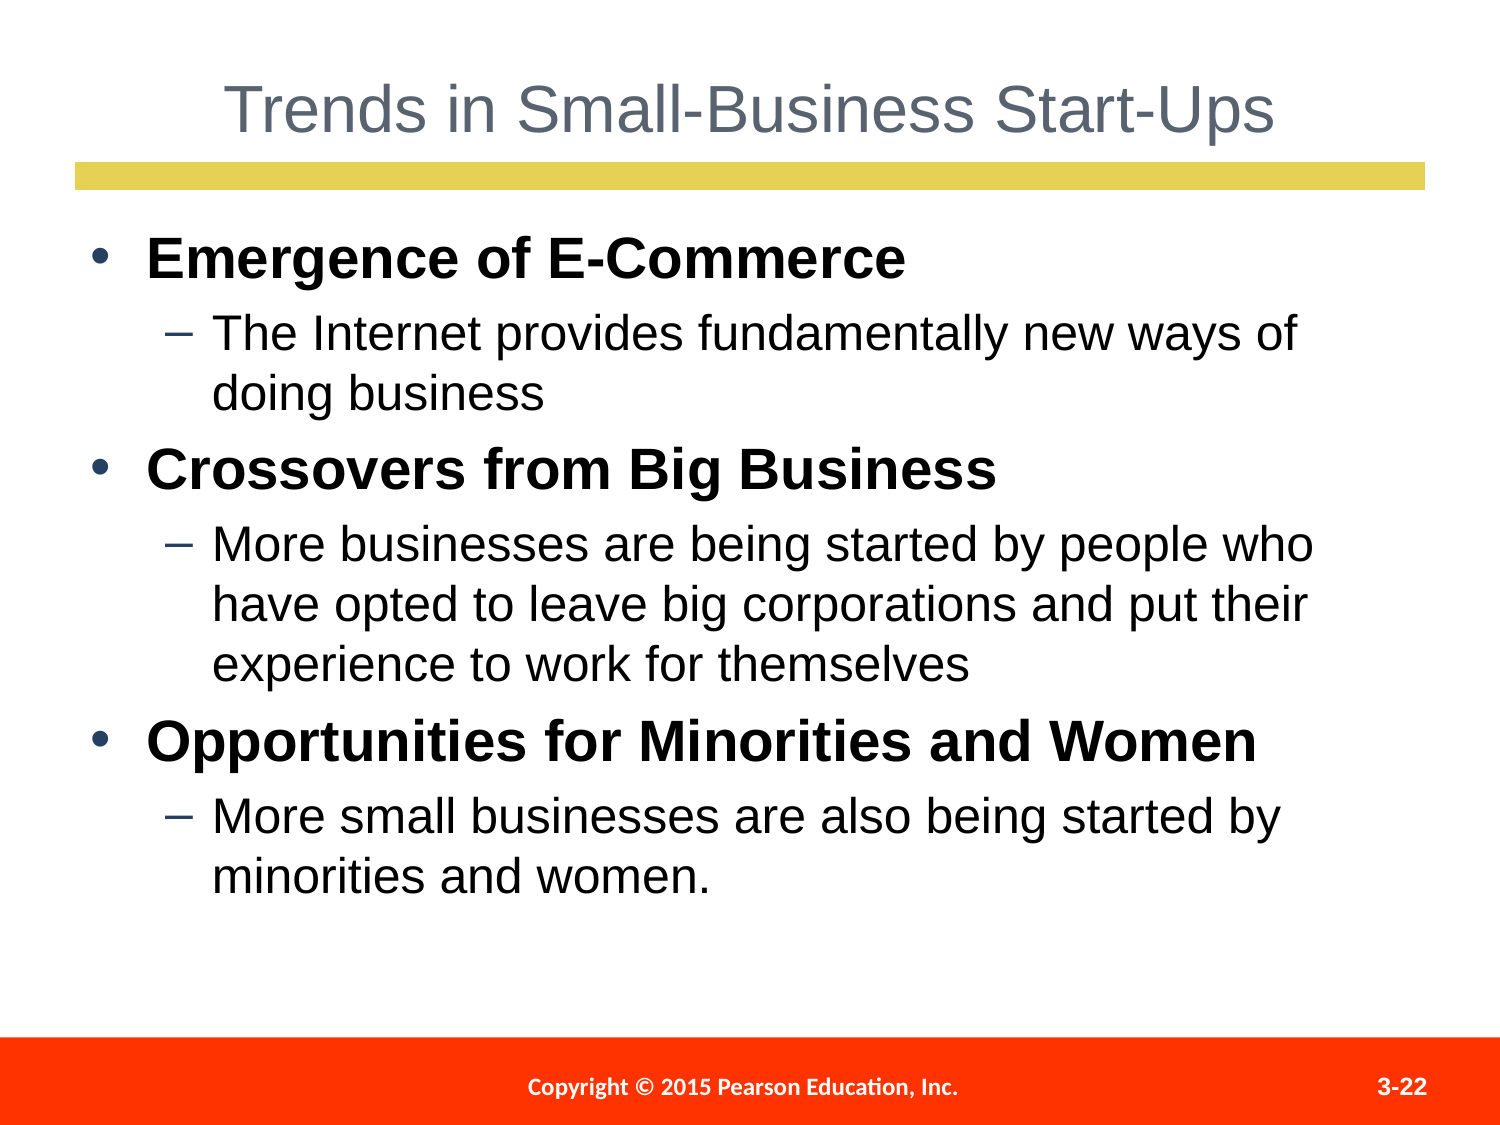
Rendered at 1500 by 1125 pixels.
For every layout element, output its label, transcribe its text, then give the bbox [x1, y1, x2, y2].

title Trends in Small-Business Start-Ups [74, 12, 1426, 201]
list Emergence of E-Commerce The Internet provides fundamentally new ways of doing business Crossovers from Big Business More businesses are being started by people who have opted to leave big corporations and put their experience to work for themselves Opportunities for Minorities and Women More small businesses are also being started by minorities and women. [74, 212, 1426, 1006]
